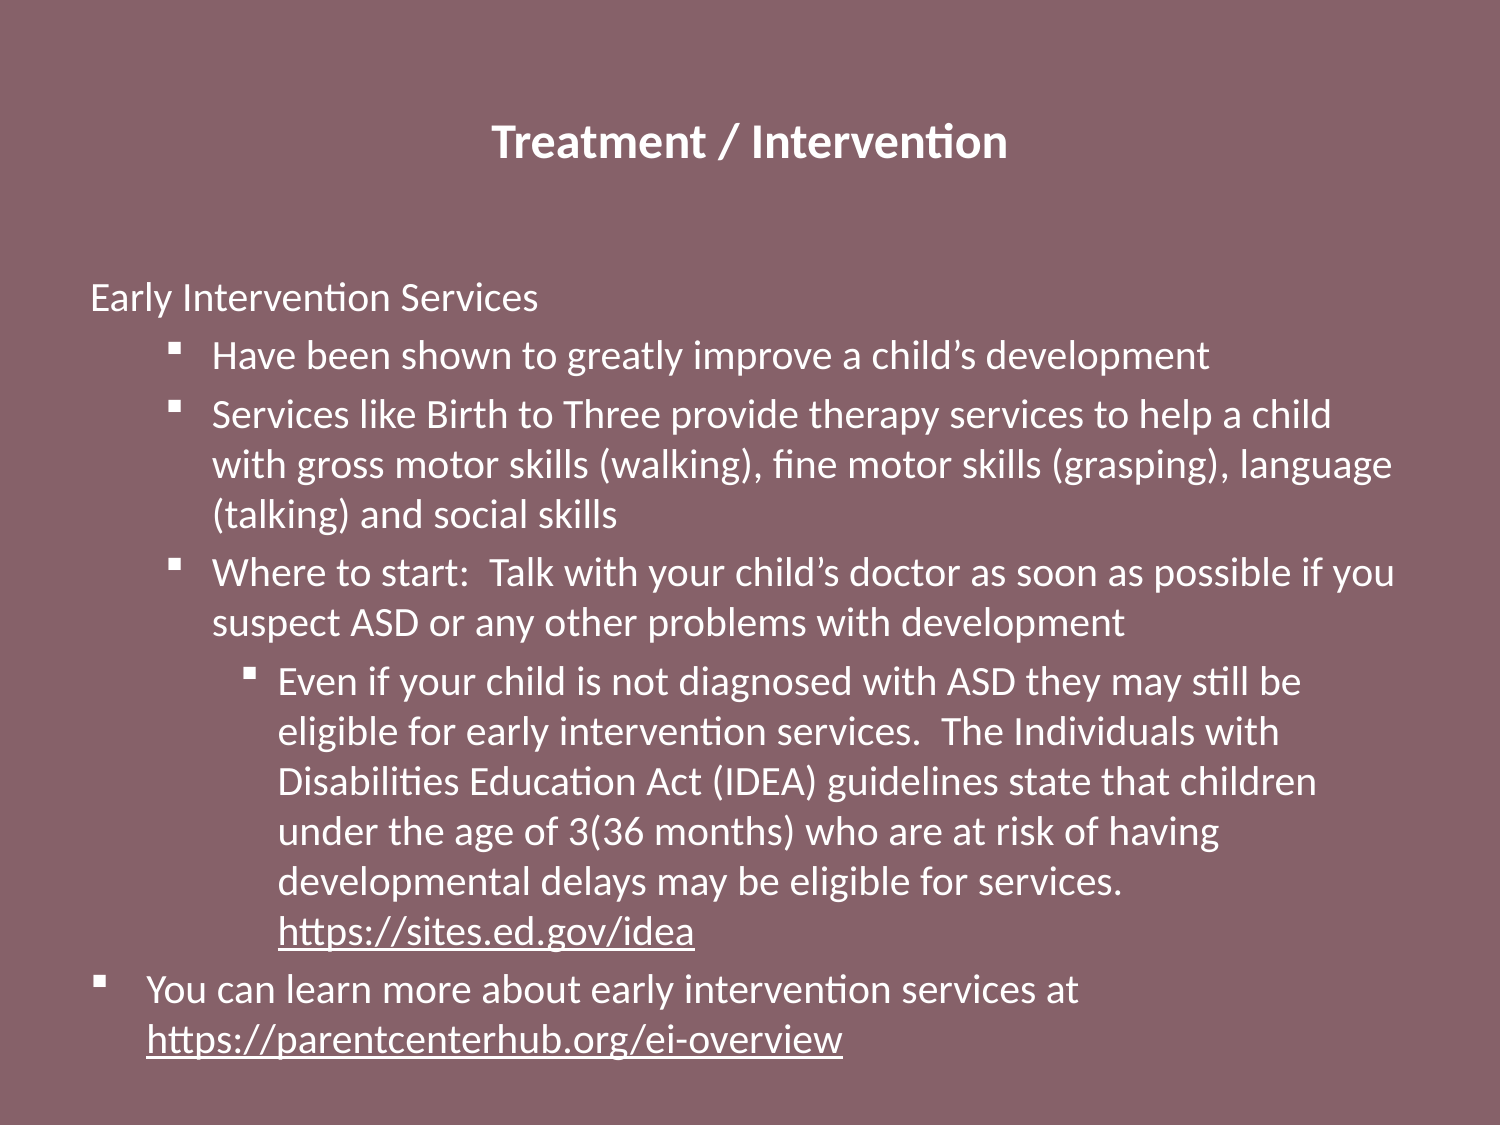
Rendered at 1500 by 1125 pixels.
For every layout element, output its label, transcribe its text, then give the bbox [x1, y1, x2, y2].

title Treatment / Intervention [75, 45, 1425, 233]
list Early Intervention Services Have been shown to greatly improve a child’s development Services like Birth to Three provide therapy services to help a child with gross motor skills (walking), fine motor skills (grasping), language (talking) and social skills Where to start: Talk with your child’s doctor as soon as possible if you suspect ASD or any other problems with development Even if your child is not diagnosed with ASD they may still be eligible for early intervention services. The Individuals with Disabilities Education Act (IDEA) guidelines state that children under the age of 3(36 months) who are at risk of having developmental delays may be eligible for services. https://sites.ed.gov/idea You can learn more about early intervention services at https://parentcenterhub.org/ei-overview [75, 262, 1425, 1088]
